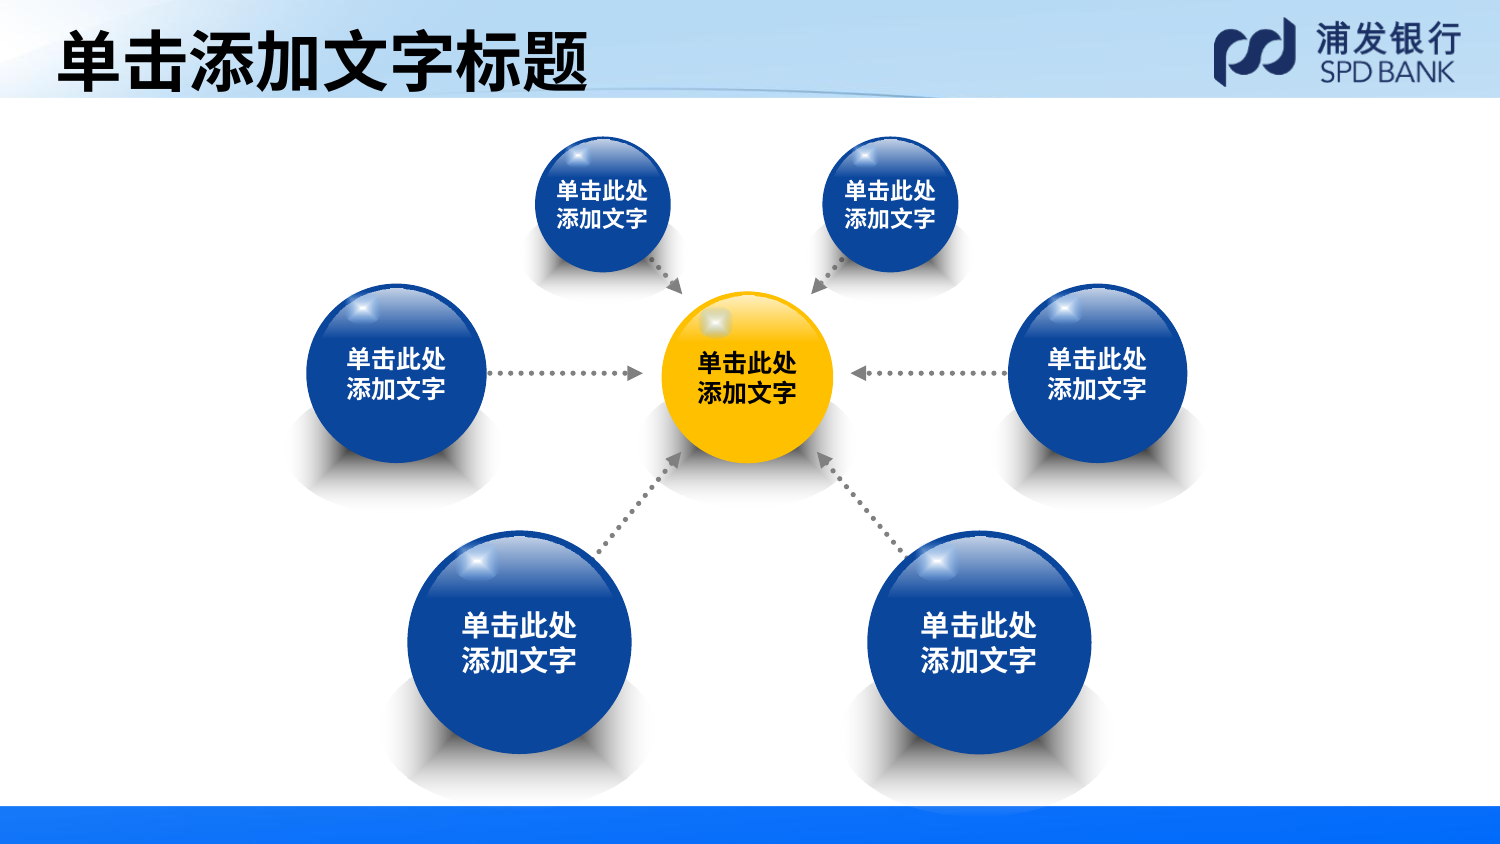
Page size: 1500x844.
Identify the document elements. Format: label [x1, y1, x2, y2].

text_box [519, 136, 688, 304]
text_box [661, 291, 834, 463]
picture [0, 0, 1500, 97]
text_box [850, 367, 864, 380]
text_box [284, 283, 503, 514]
text_box [637, 402, 857, 508]
text_box [990, 283, 1210, 514]
text_box [839, 530, 1114, 817]
picture [0, 807, 1500, 844]
text_box [805, 136, 974, 304]
text_box [630, 367, 643, 380]
text_box [379, 530, 655, 810]
